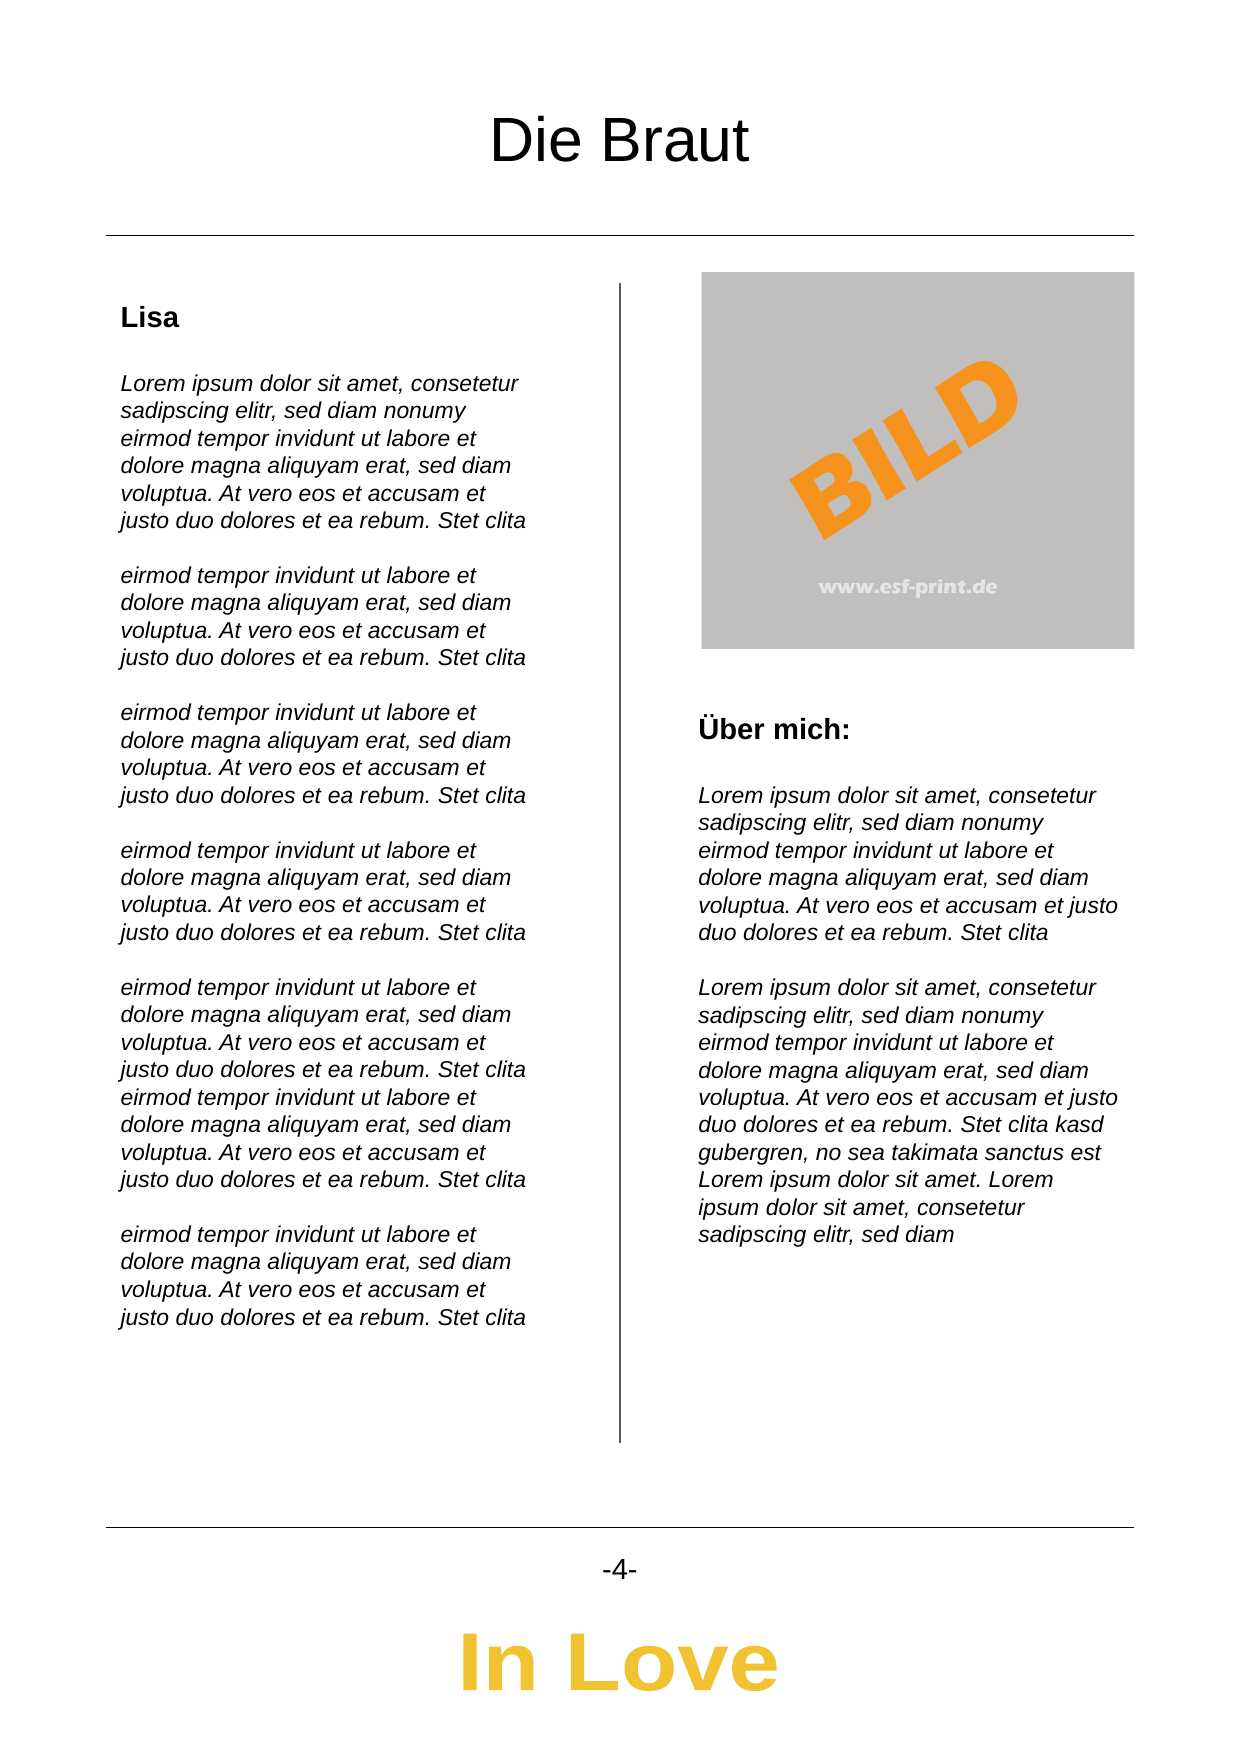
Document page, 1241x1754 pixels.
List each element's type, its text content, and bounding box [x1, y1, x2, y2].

text_box Die Braut [307, 83, 933, 199]
text_box Lisa Lorem ipsum dolor sit amet, consetetur sadipscing elitr, sed diam nonumy eirmod tempor invidunt ut labore et dolore magna aliquyam erat, sed diam voluptua. At vero eos et accusam et justo duo dolores et ea rebum. Stet clita eirmod tempor invidunt ut labore et dolore magna aliquyam erat, sed diam voluptua. At vero eos et accusam et justo duo dolores et ea rebum. Stet clita eirmod tempor invidunt ut labore et dolore magna aliquyam erat, sed diam voluptua. At vero eos et accusam et justo duo dolores et ea rebum. Stet clita eirmod tempor invidunt ut labore et dolore magna aliquyam erat, sed diam voluptua. At vero eos et accusam et justo duo dolores et ea rebum. Stet clita eirmod tempor invidunt ut labore et dolore magna aliquyam erat, sed diam voluptua. At vero eos et accusam et justo duo dolores et ea rebum. Stet clita eirmod tempor invidunt ut labore et dolore magna aliquyam erat, sed diam voluptua. At vero eos et accusam et justo duo dolores et ea rebum. Stet clita eirmod tempor invidunt ut labore et dolore magna aliquyam erat, sed diam voluptua. At vero eos et accusam et justo duo dolores et ea rebum. Stet clita [105, 283, 549, 1444]
text_box Über mich: Lorem ipsum dolor sit amet, consetetur sadipscing elitr, sed diam nonumy eirmod tempor invidunt ut labore et dolore magna aliquyam erat, sed diam voluptua. At vero eos et accusam et justo duo dolores et ea rebum. Stet clita Lorem ipsum dolor sit amet, consetetur sadipscing elitr, sed diam nonumy eirmod tempor invidunt ut labore et dolore magna aliquyam erat, sed diam voluptua. At vero eos et accusam et justo duo dolores et ea rebum. Stet clita kasd gubergren, no sea takimata sanctus est Lorem ipsum dolor sit amet. Lorem ipsum dolor sit amet, consetetur sadipscing elitr, sed diam [683, 695, 1135, 1481]
picture [701, 271, 1135, 649]
text_box -4- [538, 1539, 702, 1597]
